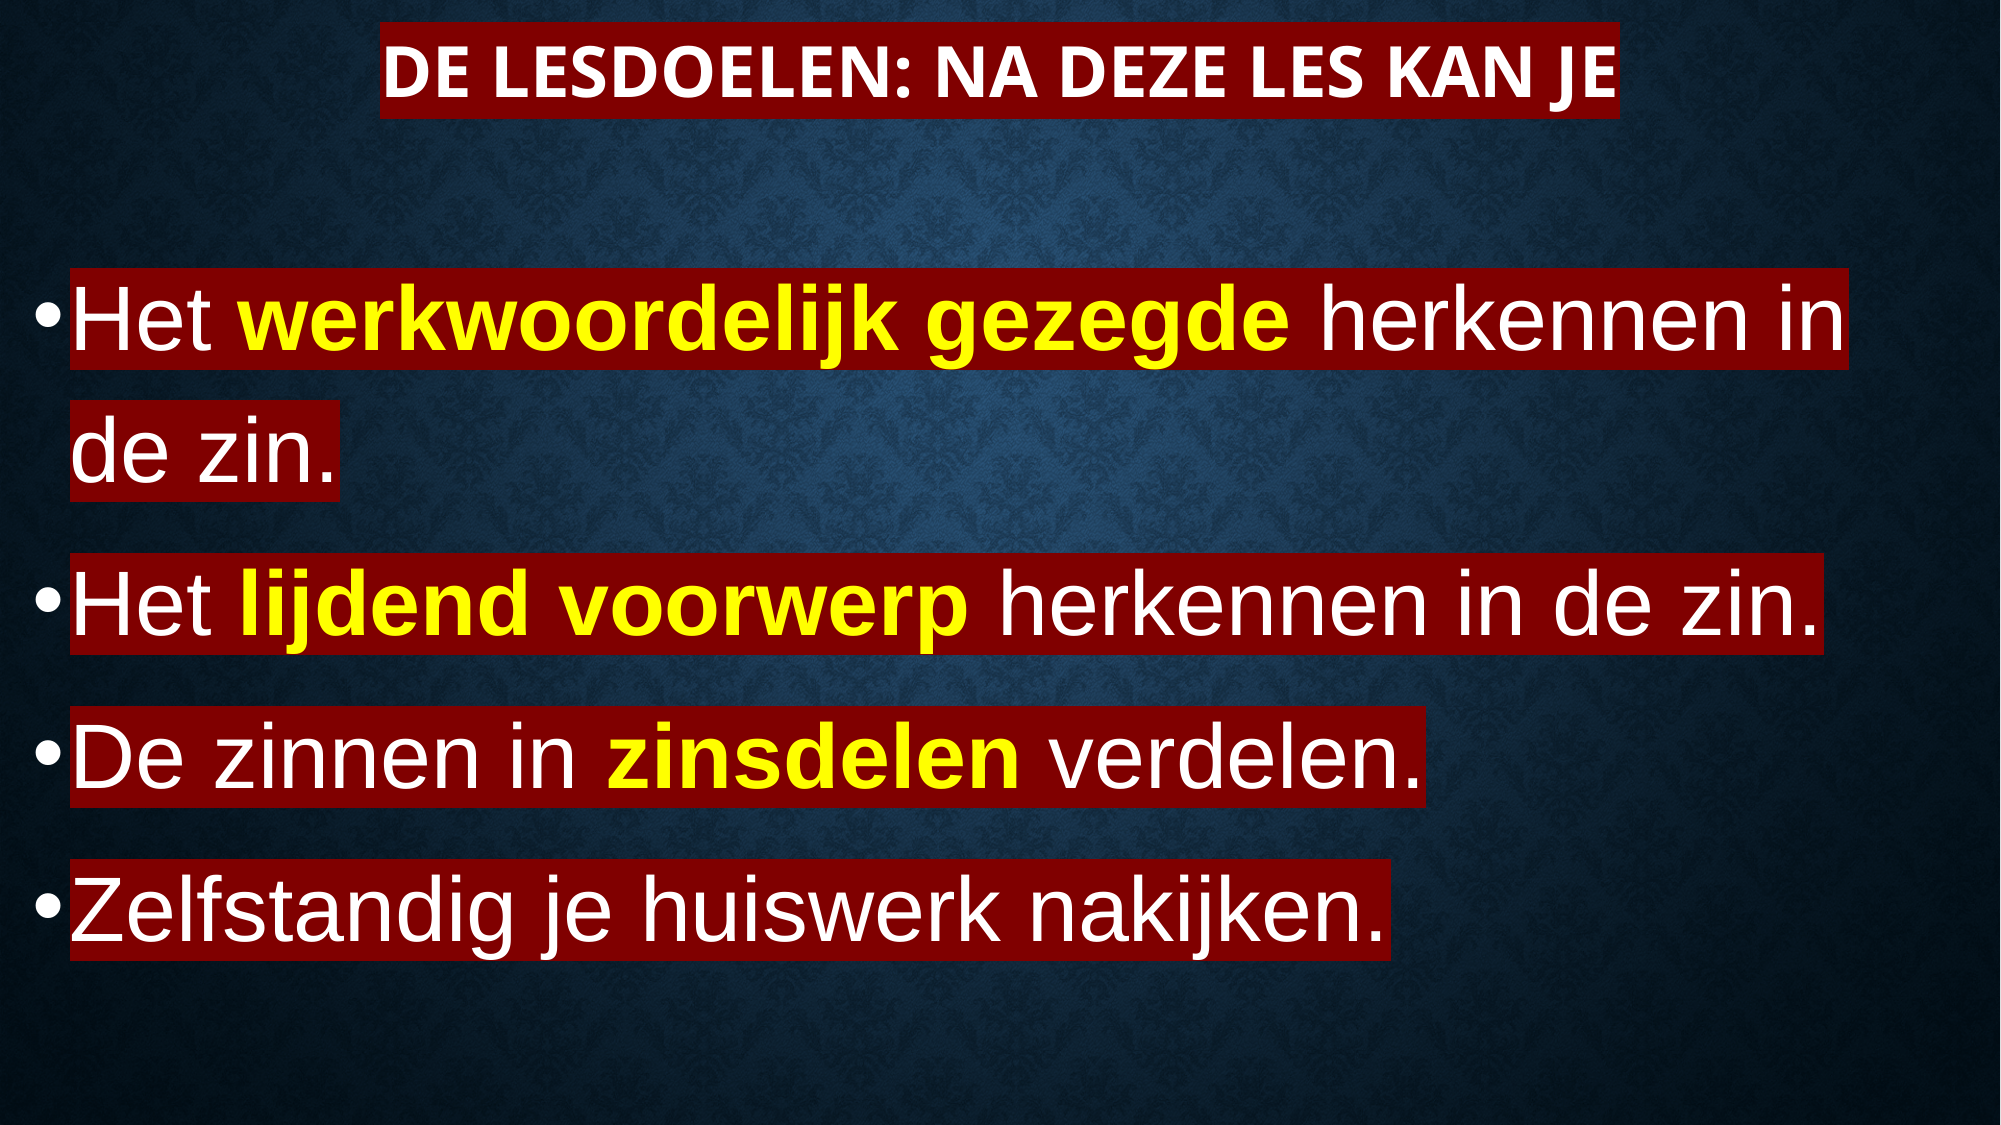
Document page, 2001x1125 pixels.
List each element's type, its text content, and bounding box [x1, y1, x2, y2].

title De lesdoelen: na deze les kan je [150, 0, 1850, 184]
list Het werkwoordelijk gezegde herkennen in de zin. Het lijdend voorwerp herkennen in de zin. De zinnen in zinsdelen verdelen. Zelfstandig je huiswerk nakijken. [17, 229, 1983, 1125]
